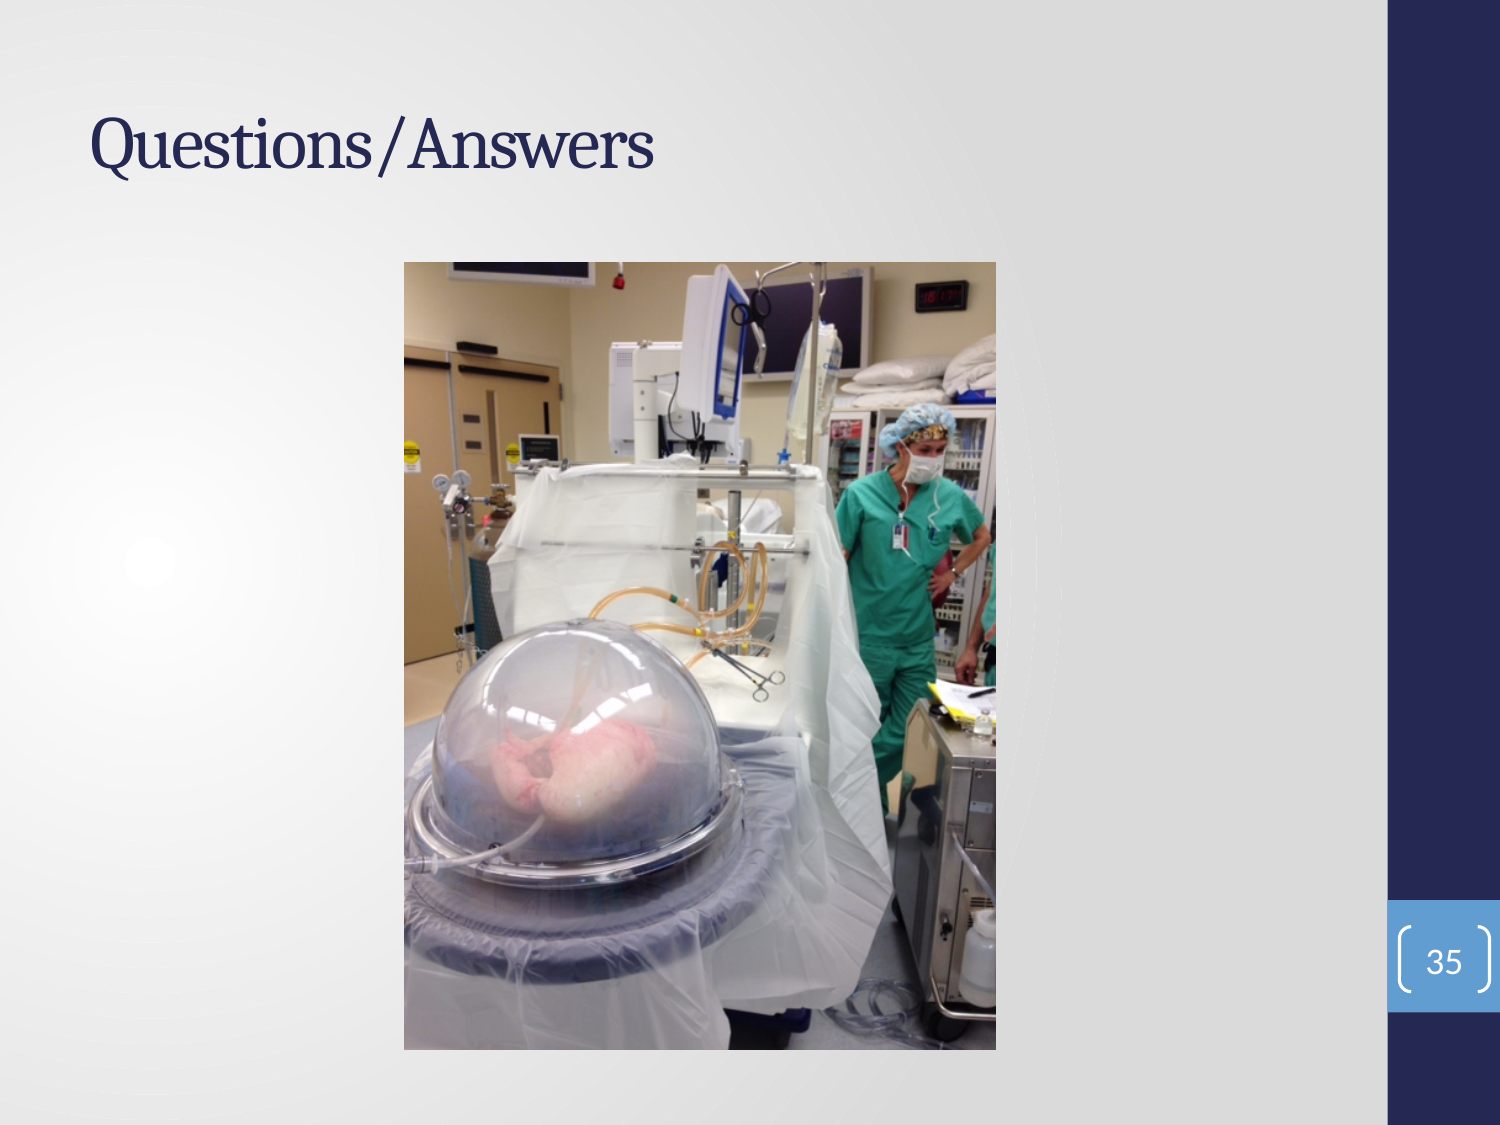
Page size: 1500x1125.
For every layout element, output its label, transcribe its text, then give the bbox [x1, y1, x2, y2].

title Questions/Answers [75, 45, 1325, 233]
slide_number 35 [1397, 925, 1492, 994]
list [404, 261, 996, 1051]
